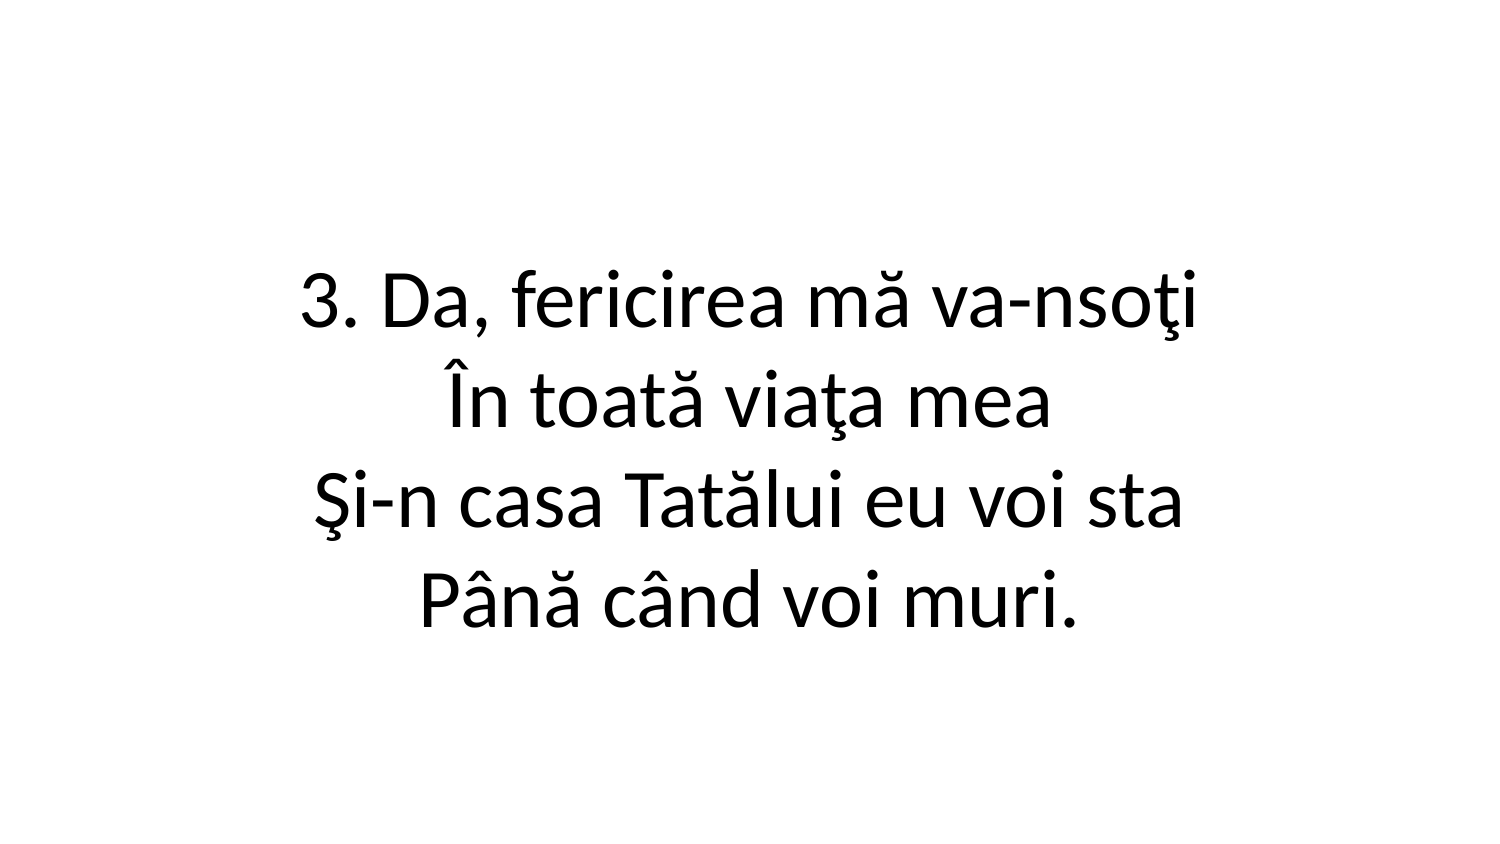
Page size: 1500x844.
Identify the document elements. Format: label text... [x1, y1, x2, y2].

text_box 3. Da, fericirea mă va-nsoţi În toată viaţa mea Şi-n casa Tatălui eu voi sta Până când voi muri. [283, 192, 1217, 652]
